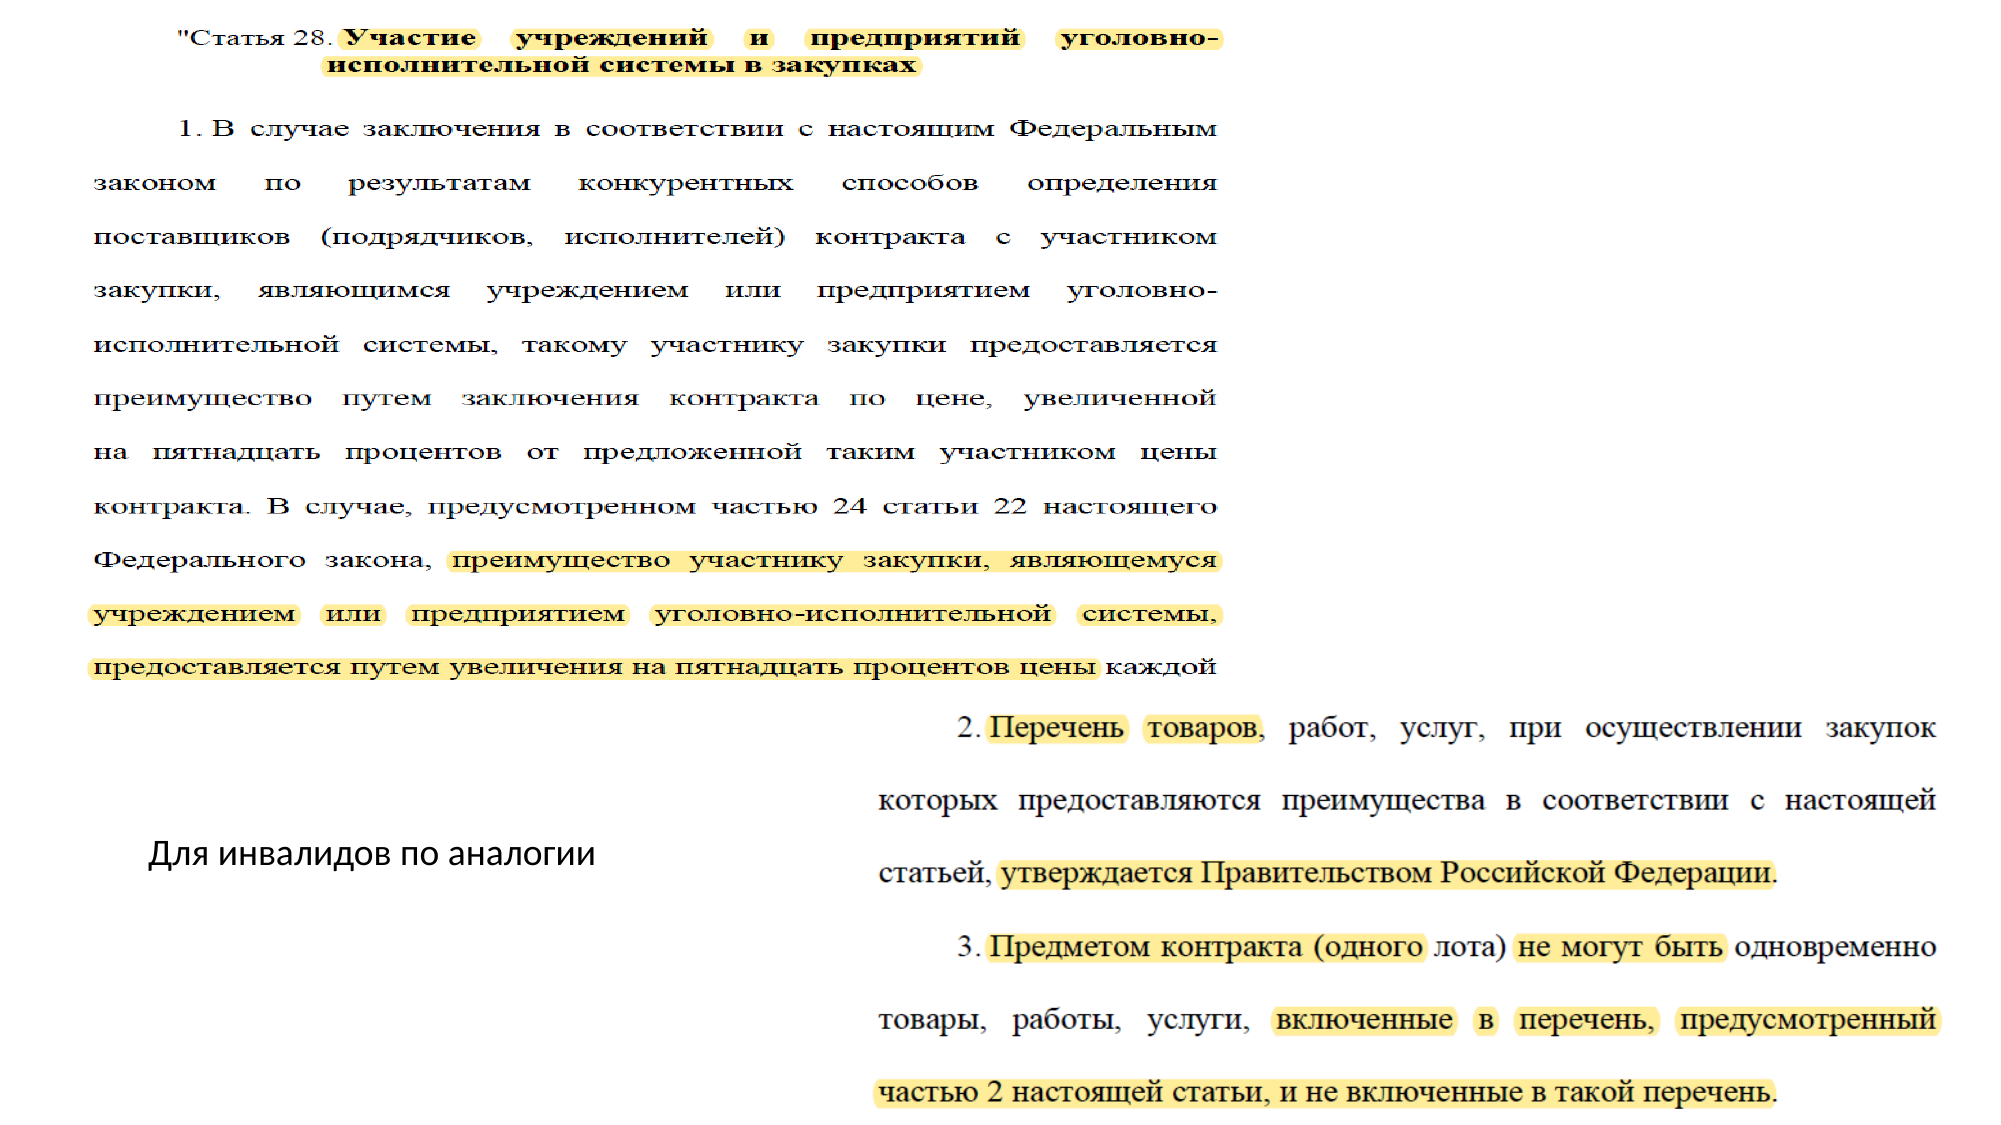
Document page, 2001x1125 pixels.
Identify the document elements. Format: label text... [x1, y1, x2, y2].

picture [0, 17, 2000, 1125]
text_box Для инвалидов по аналогии [133, 820, 612, 881]
